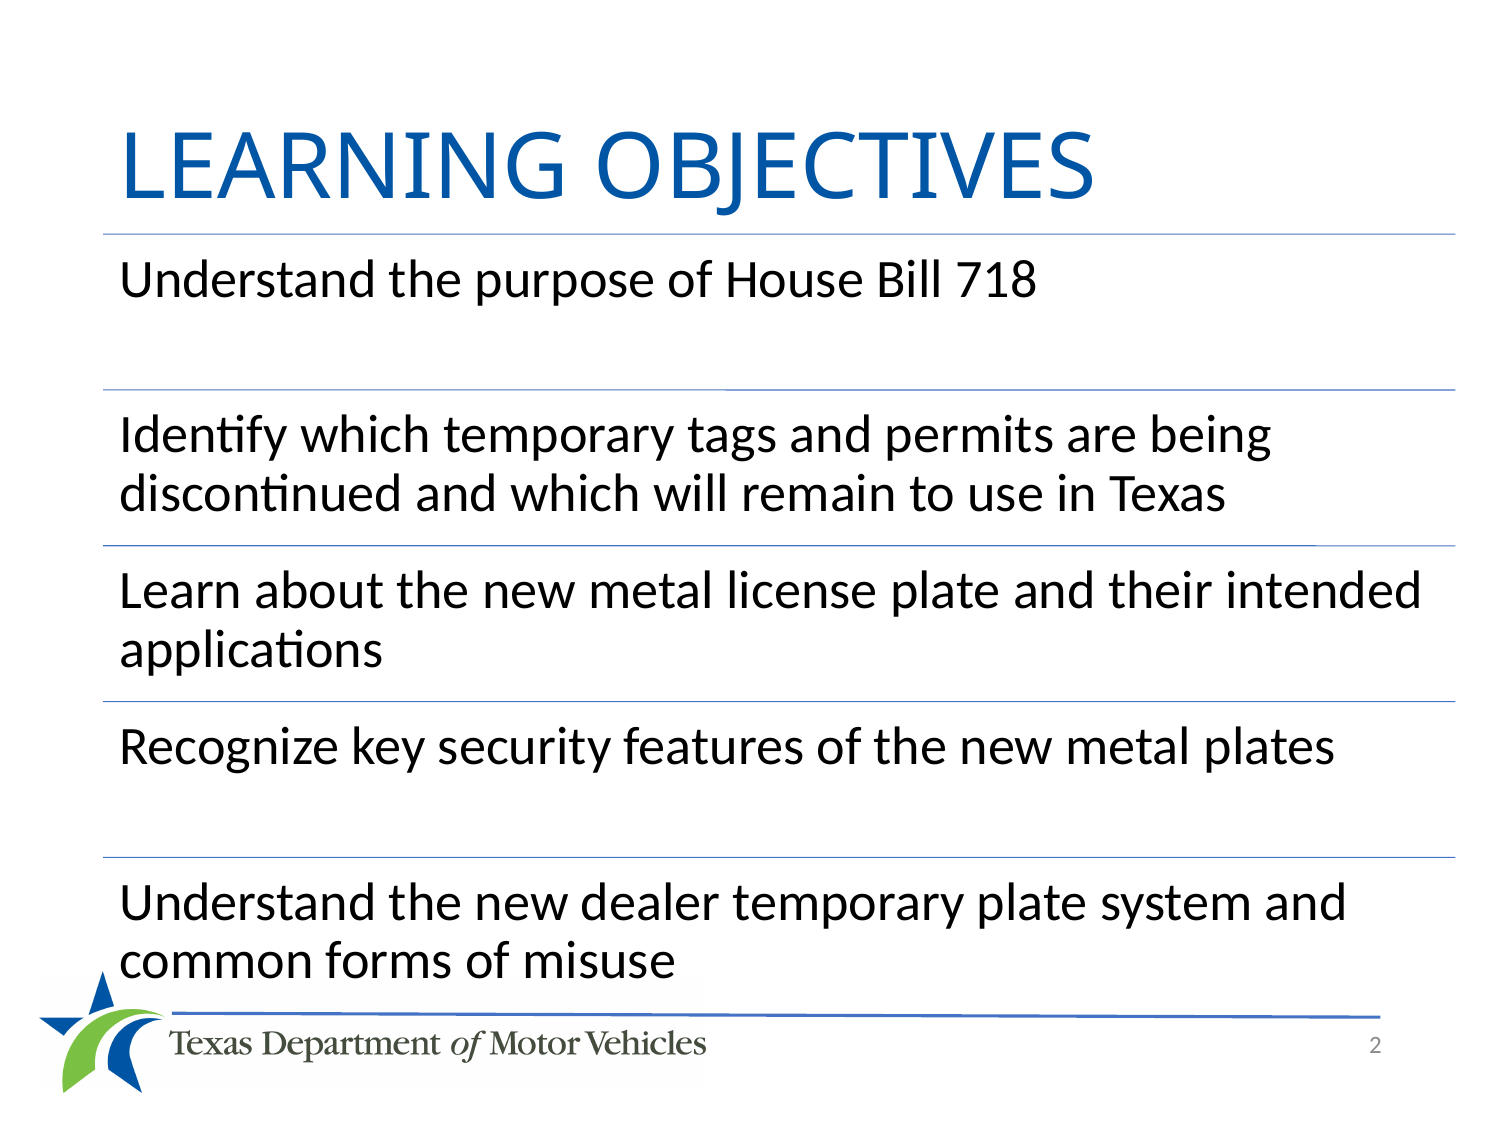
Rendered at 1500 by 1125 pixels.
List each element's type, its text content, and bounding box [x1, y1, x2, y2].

slide_number 2 [1059, 1014, 1397, 1074]
title LEARNING OBJECTIVES [103, 59, 1397, 233]
picture [39, 971, 706, 1093]
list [103, 234, 1456, 1014]
